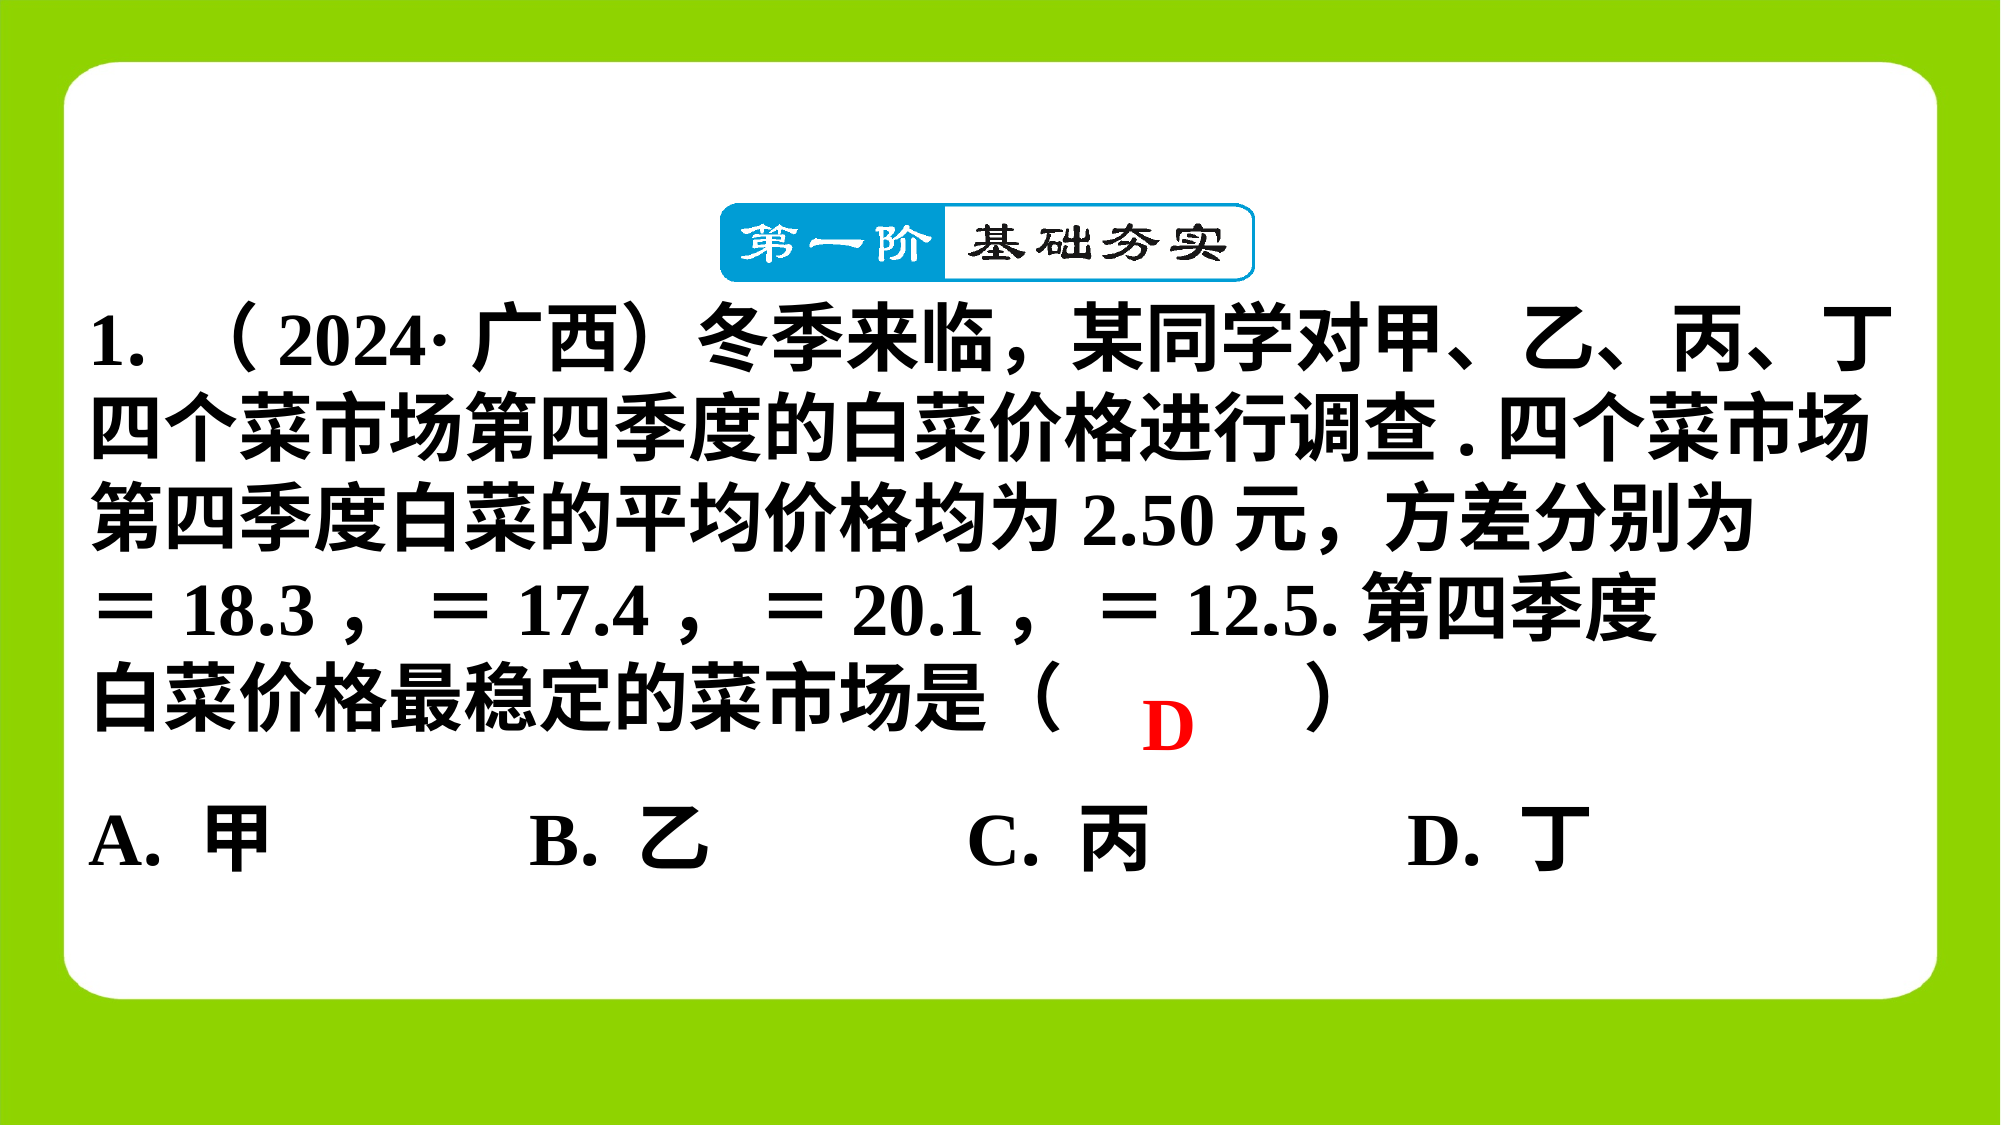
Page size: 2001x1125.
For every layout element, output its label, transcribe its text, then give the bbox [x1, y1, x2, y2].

picture [0, 0, 2001, 1125]
table_header D. 丁 [1407, 779, 1695, 888]
text_box D [1127, 667, 1212, 774]
text_box [720, 197, 1260, 276]
table_header B. 乙 [529, 779, 966, 888]
table_header C. 丙 [966, 779, 1407, 888]
table_header A. 甲 [89, 779, 529, 888]
